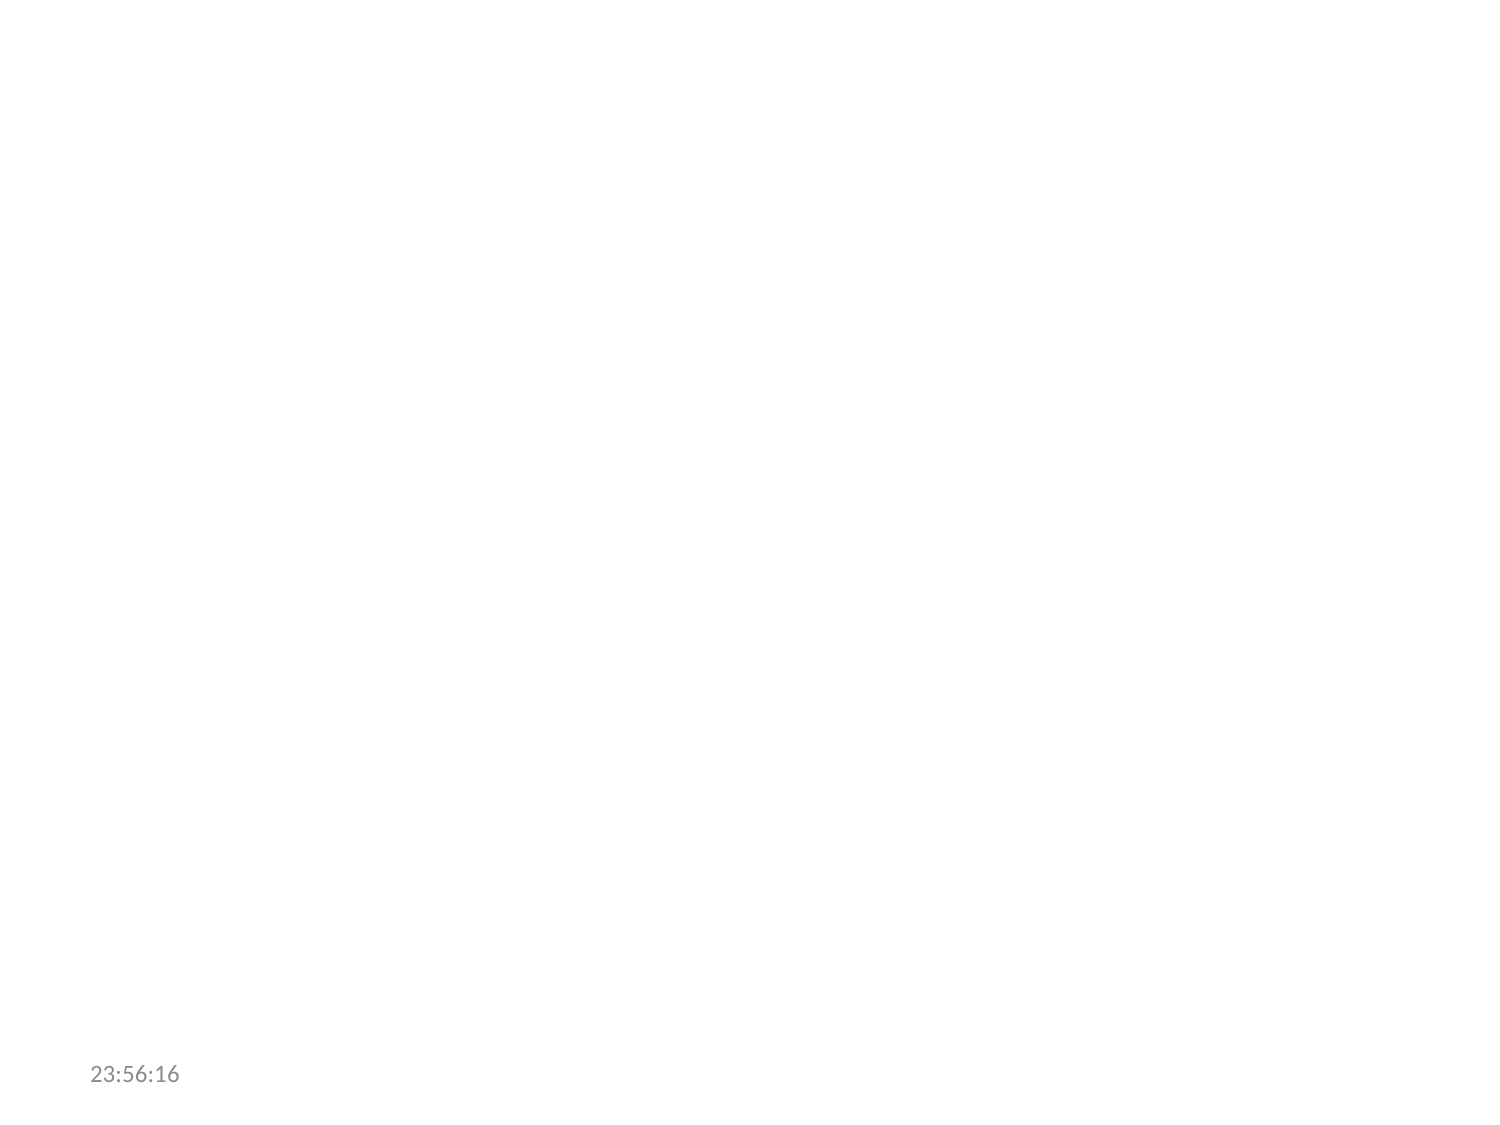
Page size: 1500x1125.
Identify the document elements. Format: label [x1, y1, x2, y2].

slide_number [75, 1042, 425, 1103]
